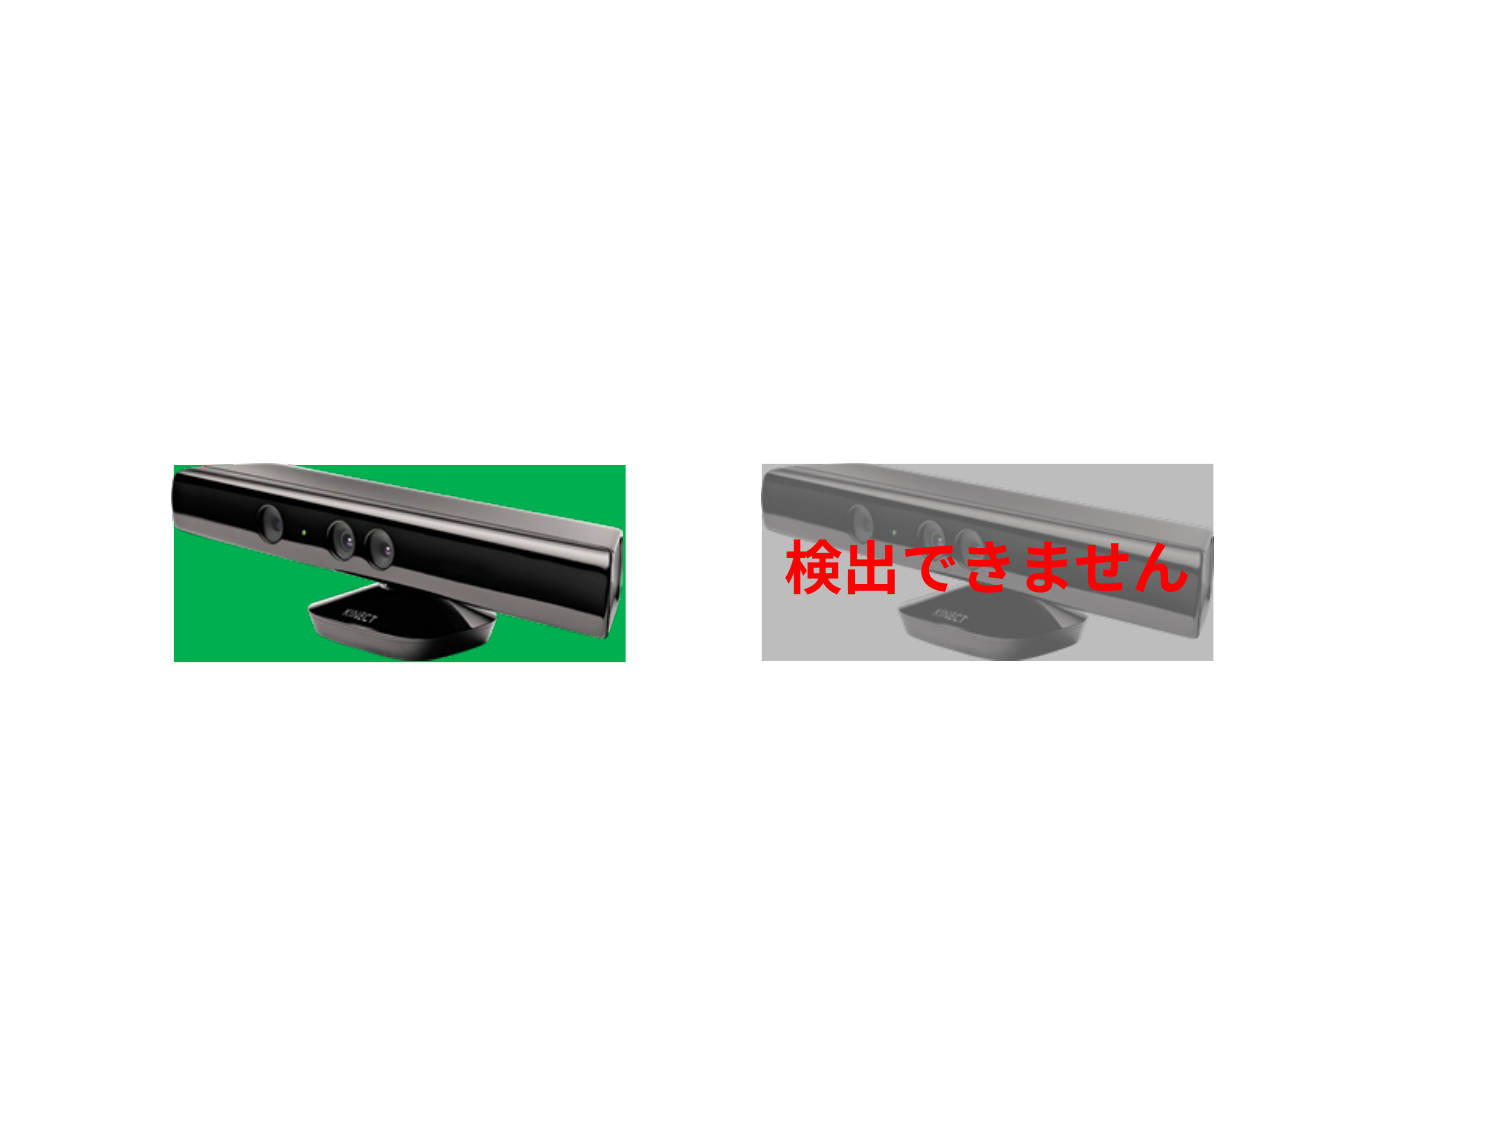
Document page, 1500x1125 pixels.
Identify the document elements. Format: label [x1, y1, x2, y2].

text_box [170, 463, 626, 663]
text_box [761, 463, 1214, 662]
